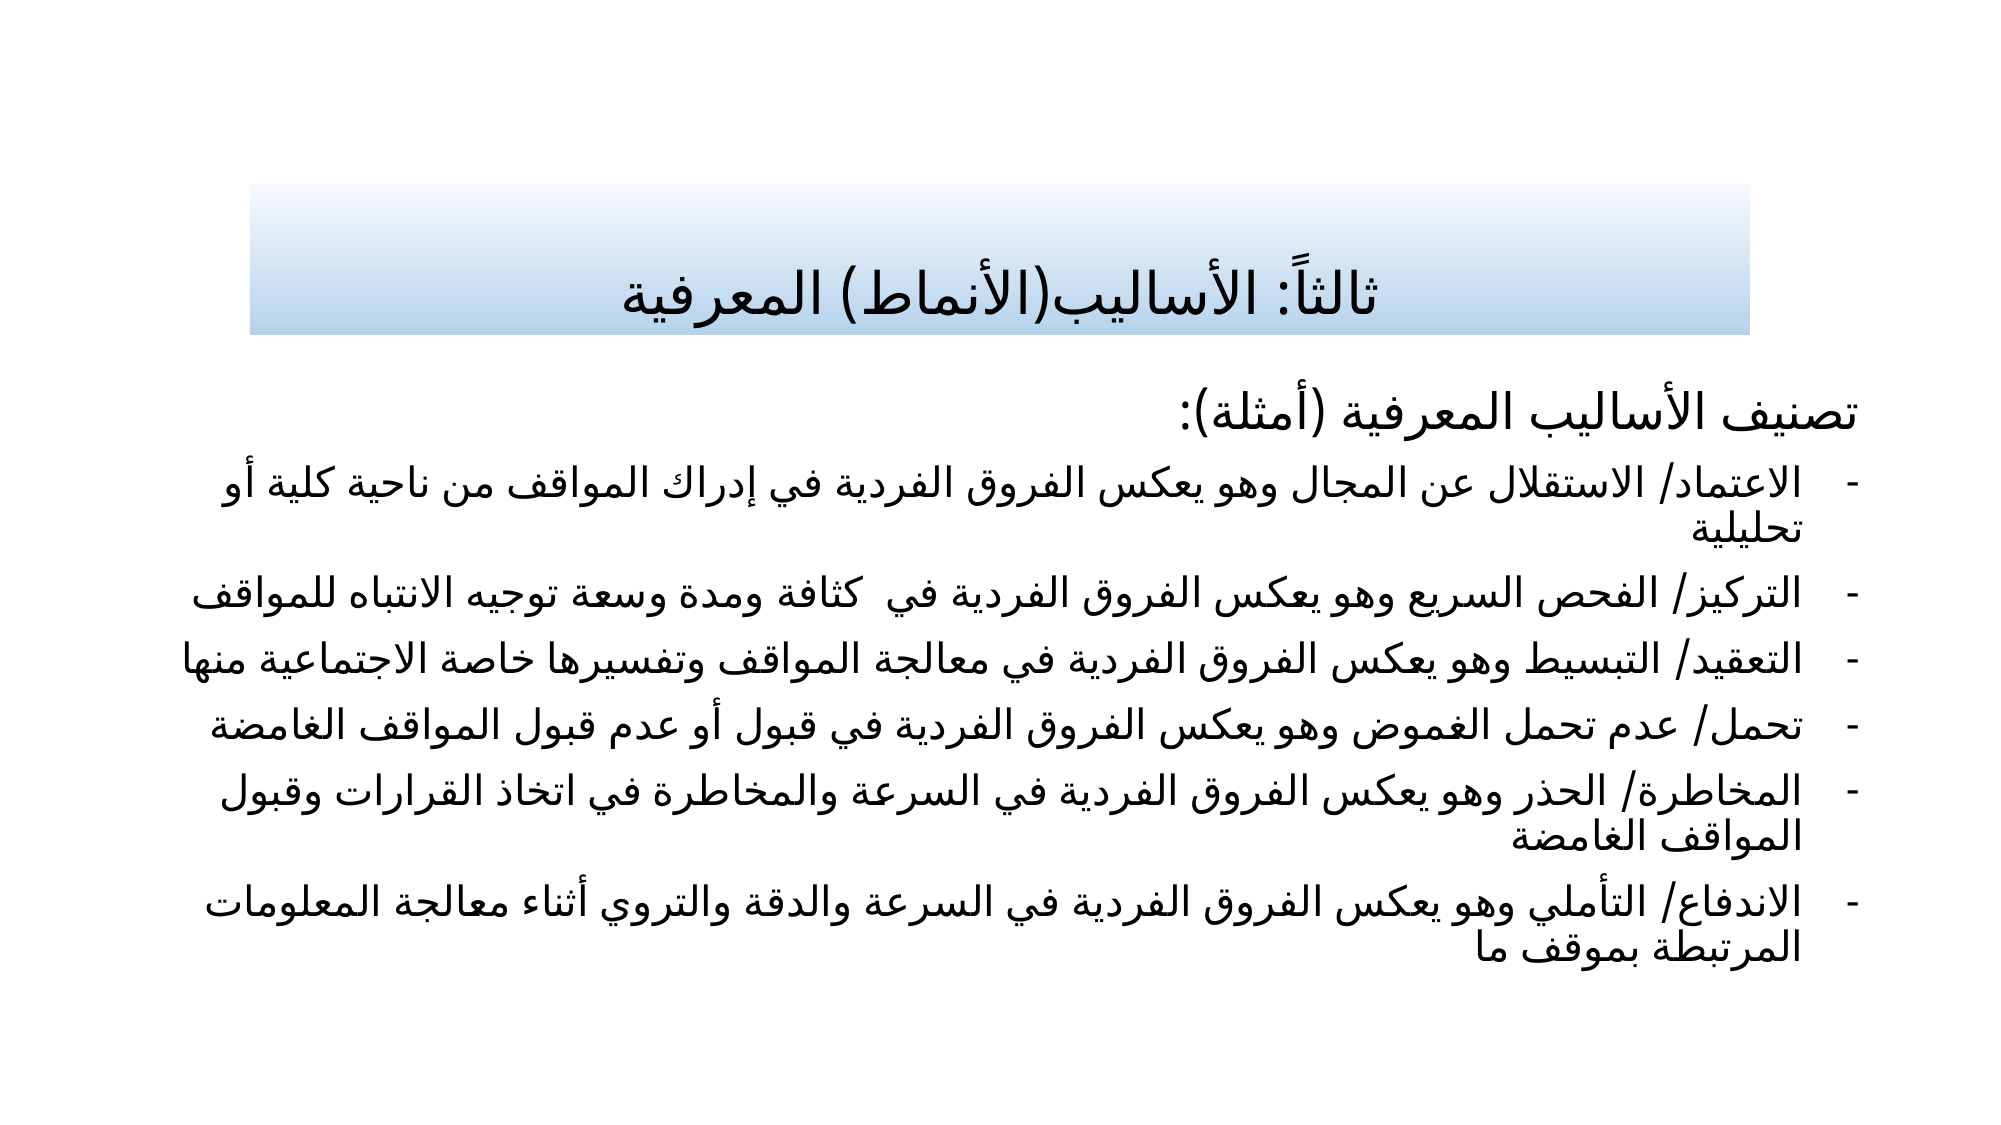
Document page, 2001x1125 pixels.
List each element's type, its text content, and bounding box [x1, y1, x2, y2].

title ثالثاً: الأساليب(الأنماط) المعرفية [249, 184, 1750, 335]
subtitle تصنيف الأساليب المعرفية (أمثلة): الاعتماد/ الاستقلال عن المجال وهو يعكس الفروق الفردية في إدراك المواقف من ناحية كلية أو تحليلية التركيز/ الفحص السريع وهو يعكس الفروق الفردية في كثافة ومدة وسعة توجيه الانتباه للمواقف التعقيد/ التبسيط وهو يعكس الفروق الفردية في معالجة المواقف وتفسيرها خاصة الاجتماعية منها تحمل/ عدم تحمل الغموض وهو يعكس الفروق الفردية في قبول أو عدم قبول المواقف الغامضة المخاطرة/ الحذر وهو يعكس الفروق الفردية في السرعة والمخاطرة في اتخاذ القرارات وقبول المواقف الغامضة الاندفاع/ التأملي وهو يعكس الفروق الفردية في السرعة والدقة والتروي أثناء معالجة المعلومات المرتبطة بموقف ما [117, 378, 1875, 1076]
